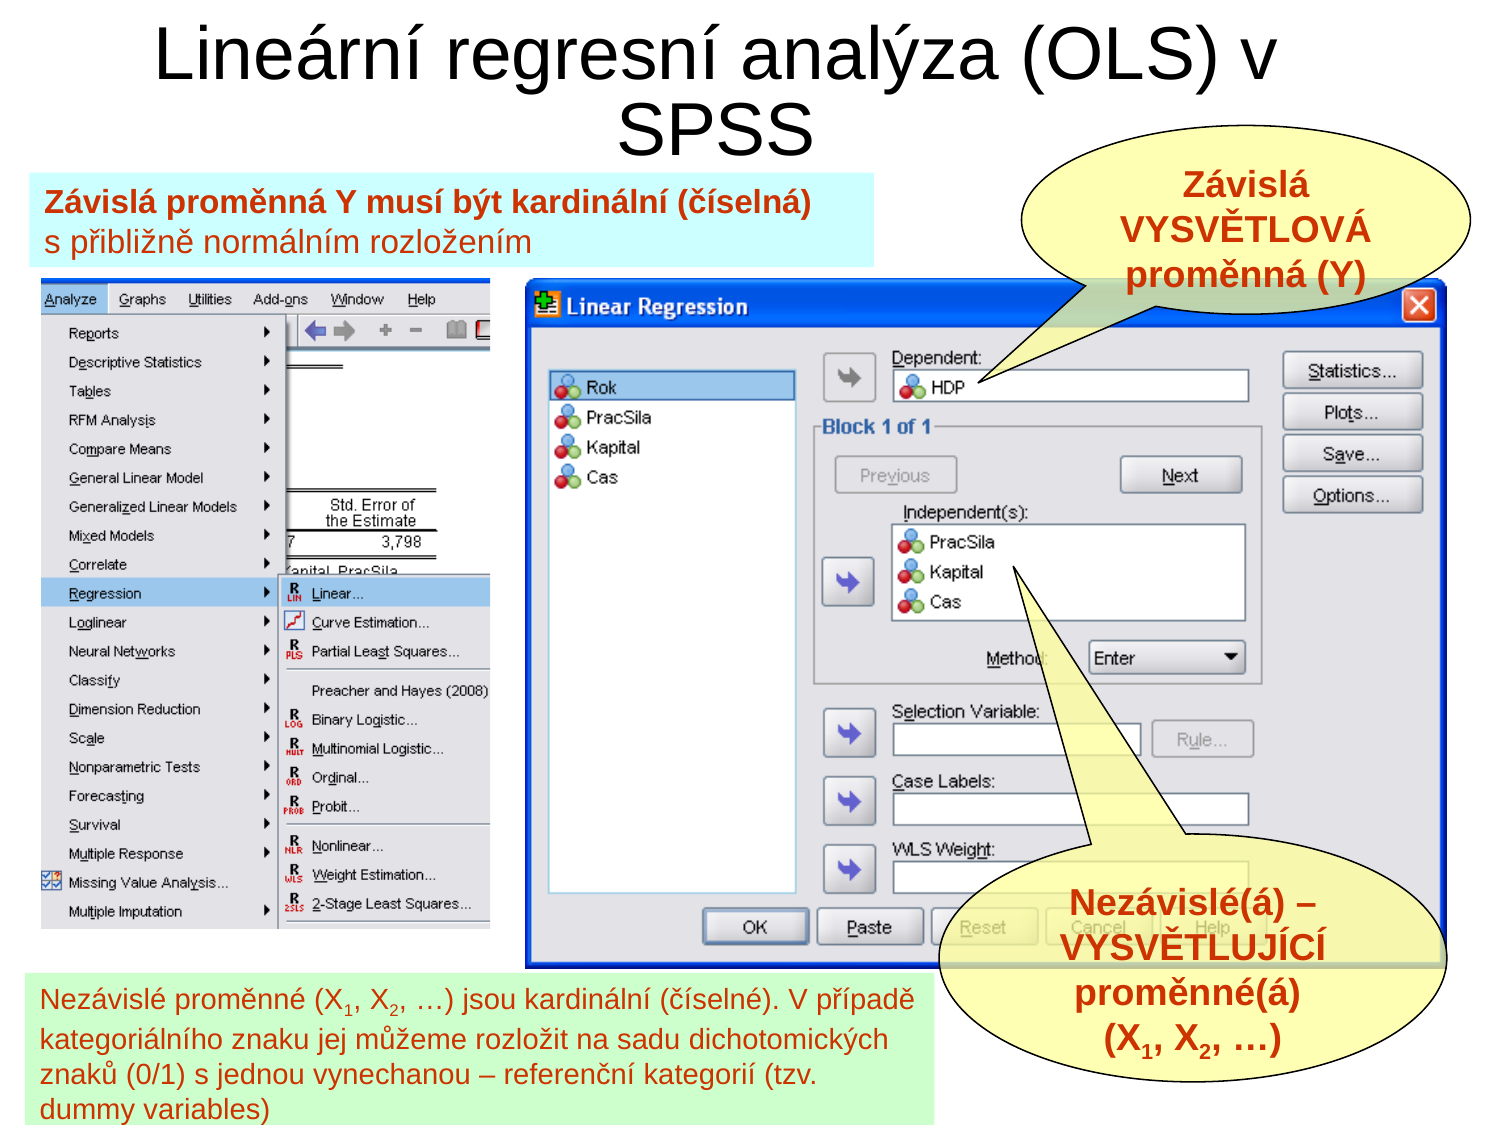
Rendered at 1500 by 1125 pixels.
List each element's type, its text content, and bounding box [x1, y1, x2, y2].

picture [40, 278, 491, 929]
text_box Nezávislé(á) – VYSVĚTLUJÍCÍ proměnné(á) (X1, X2, …) [941, 976, 1445, 1082]
text_box Závislá VYSVĚTLOVÁ proměnná (Y) [1021, 125, 1471, 277]
text_box Nezávislé proměnné (X1, X2, …) jsou kardinální (číselné). V případě kategoriálního znaku jej můžeme rozložit na sadu dichotomických znaků (0/1) s jednou vynechanou – referenční kategorií (tzv. dummy variables) [24, 972, 935, 1125]
title Lineární regresní analýza (OLS) v SPSS [41, 0, 1392, 189]
text_box Závislá proměnná Y musí být kardinální (číselná) s přibližně normálním rozložením [29, 172, 874, 268]
picture [525, 278, 1448, 969]
